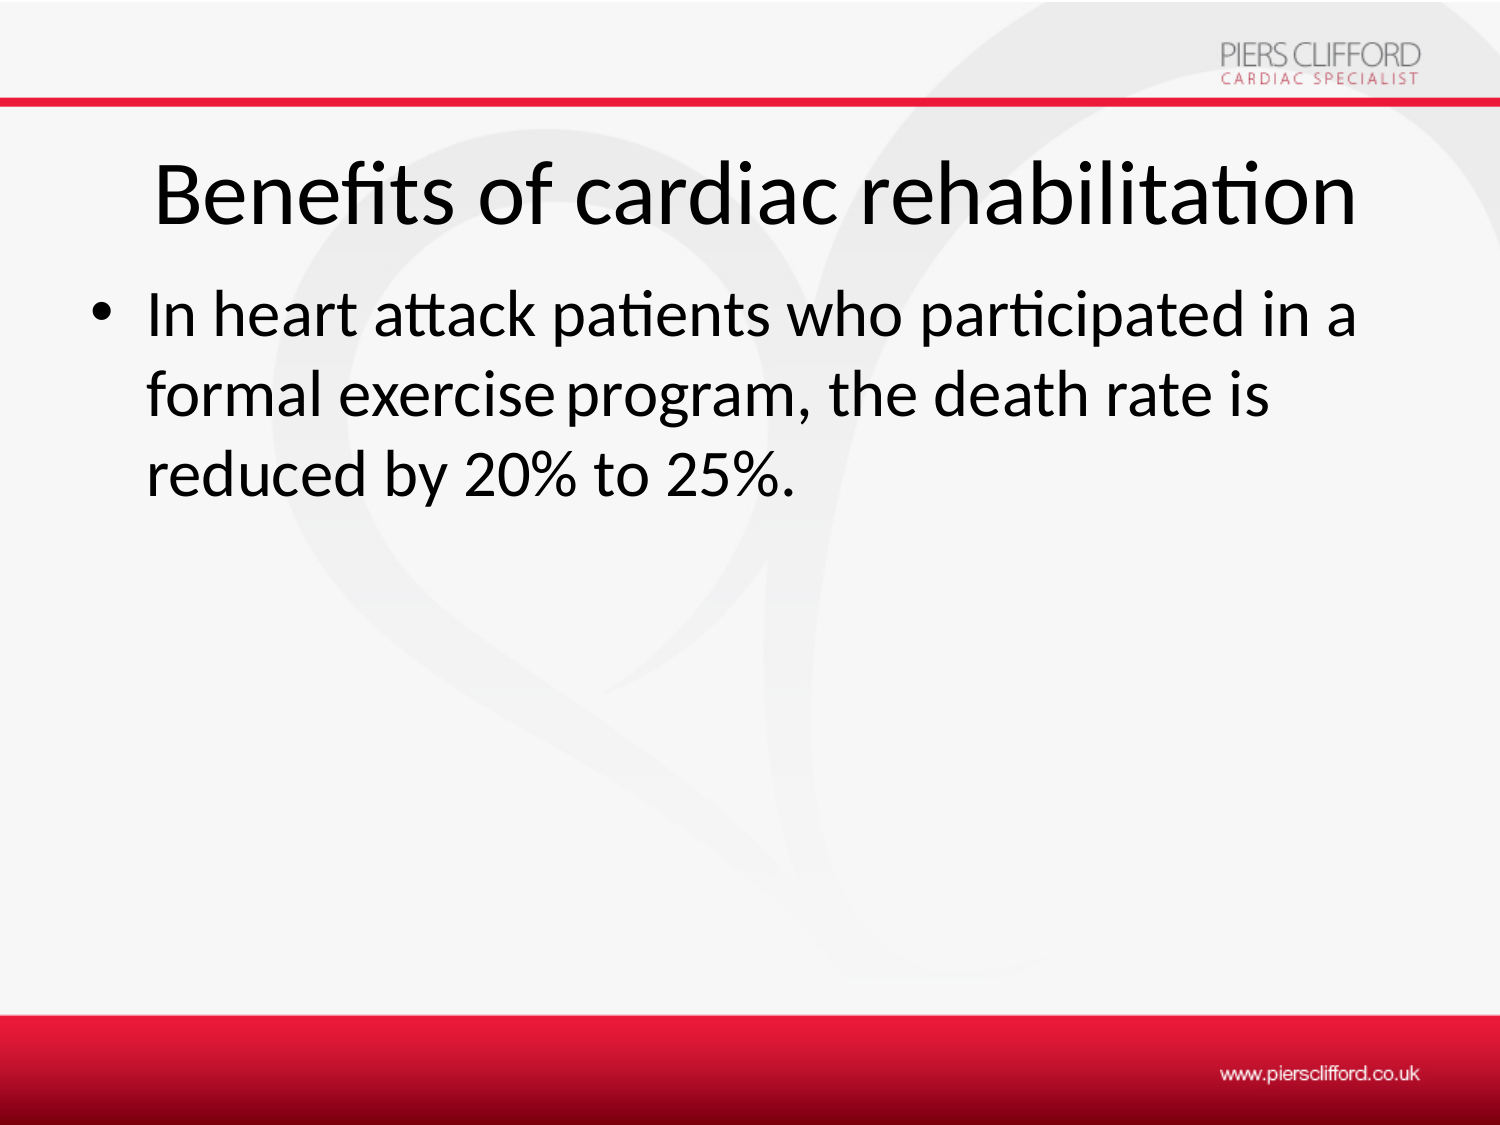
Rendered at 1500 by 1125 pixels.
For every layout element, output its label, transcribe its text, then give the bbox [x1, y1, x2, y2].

picture [0, 2, 1500, 1125]
list In heart attack patients who participated in a formal exercise program, the death rate is reduced by 20% to 25%. [74, 262, 1426, 1006]
title Benefits of cardiac rehabilitation [81, 93, 1433, 282]
